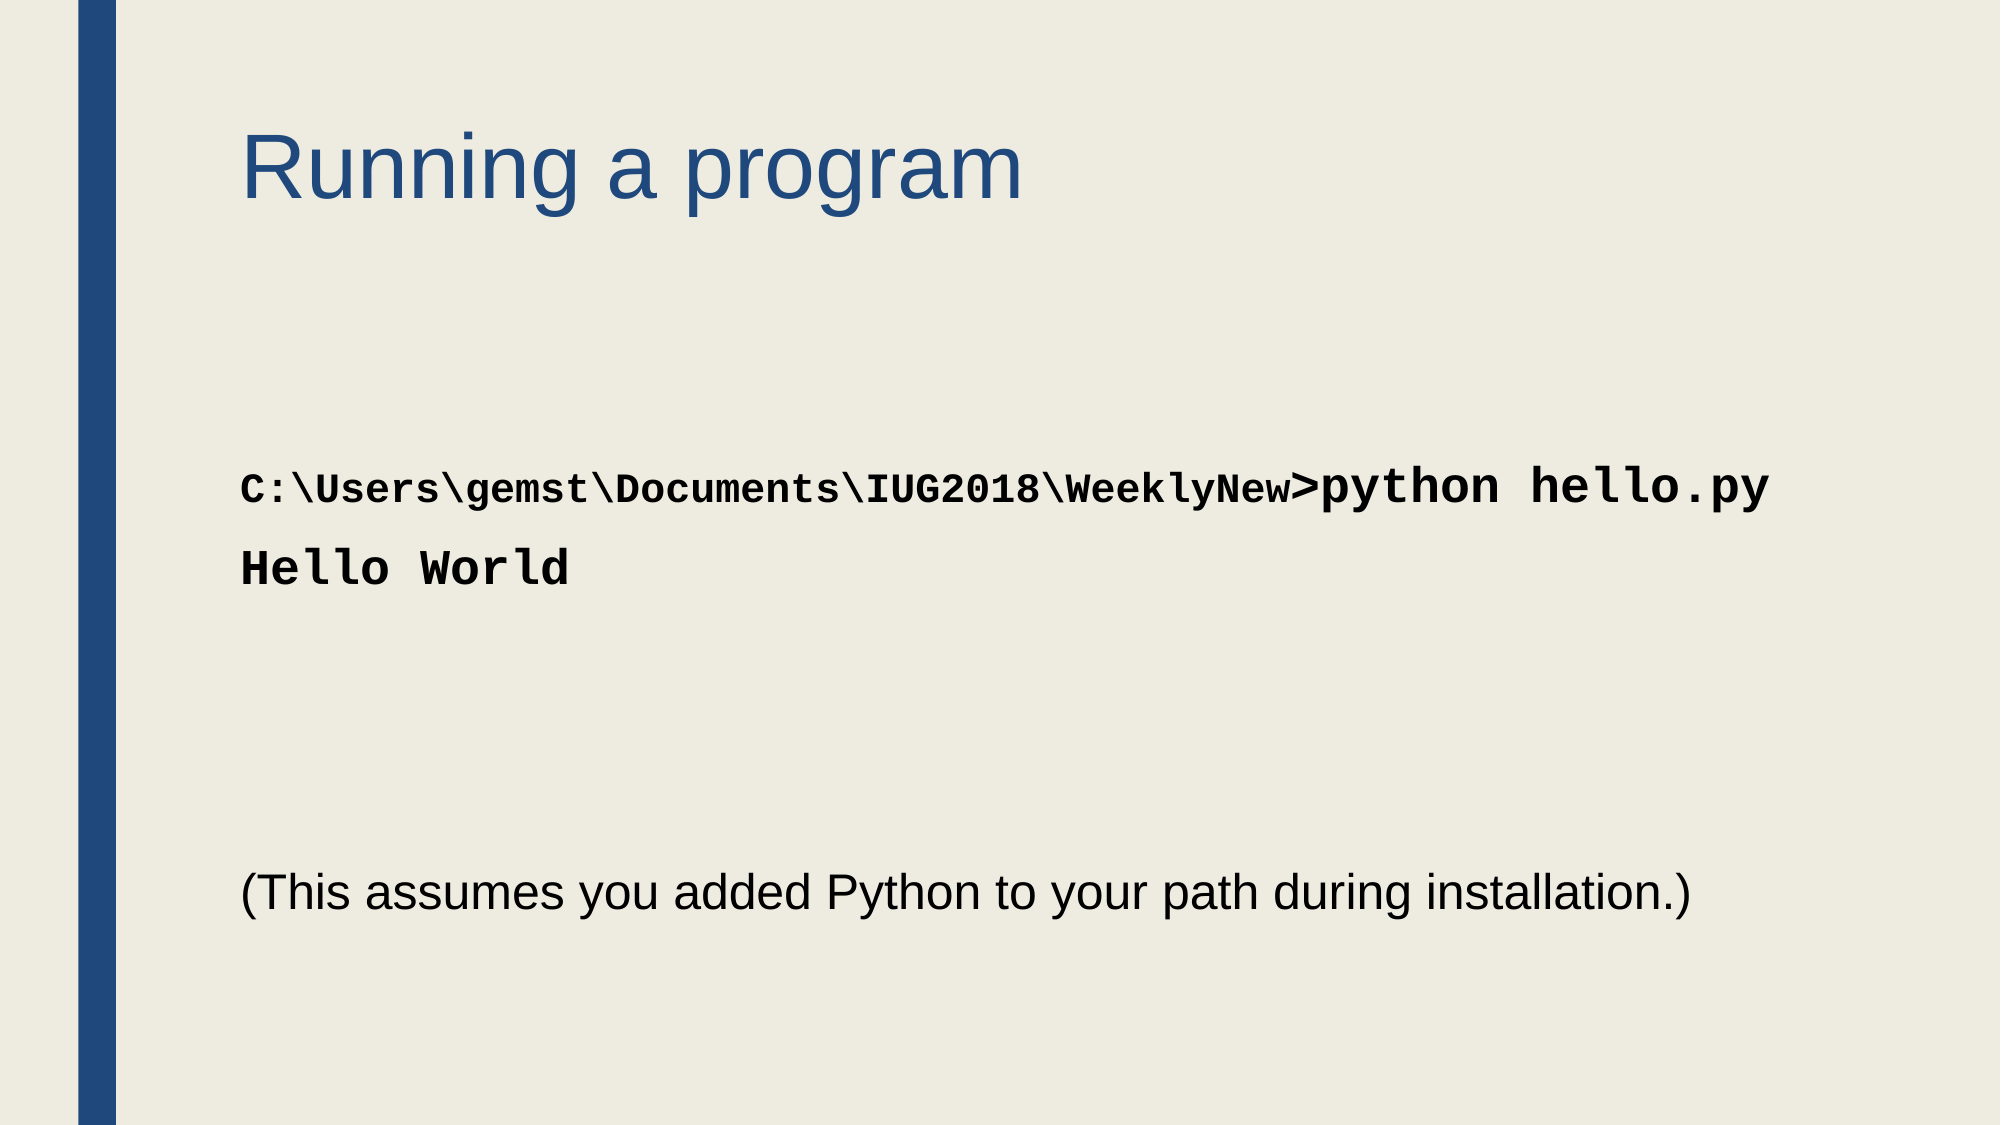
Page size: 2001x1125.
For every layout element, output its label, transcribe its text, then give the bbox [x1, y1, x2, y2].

list C:\Users\gemst\Documents\IUG2018\WeeklyNew>python hello.py Hello World (This assumes you added Python to your path during installation.) [225, 375, 1800, 963]
title Running a program [225, 112, 1800, 357]
